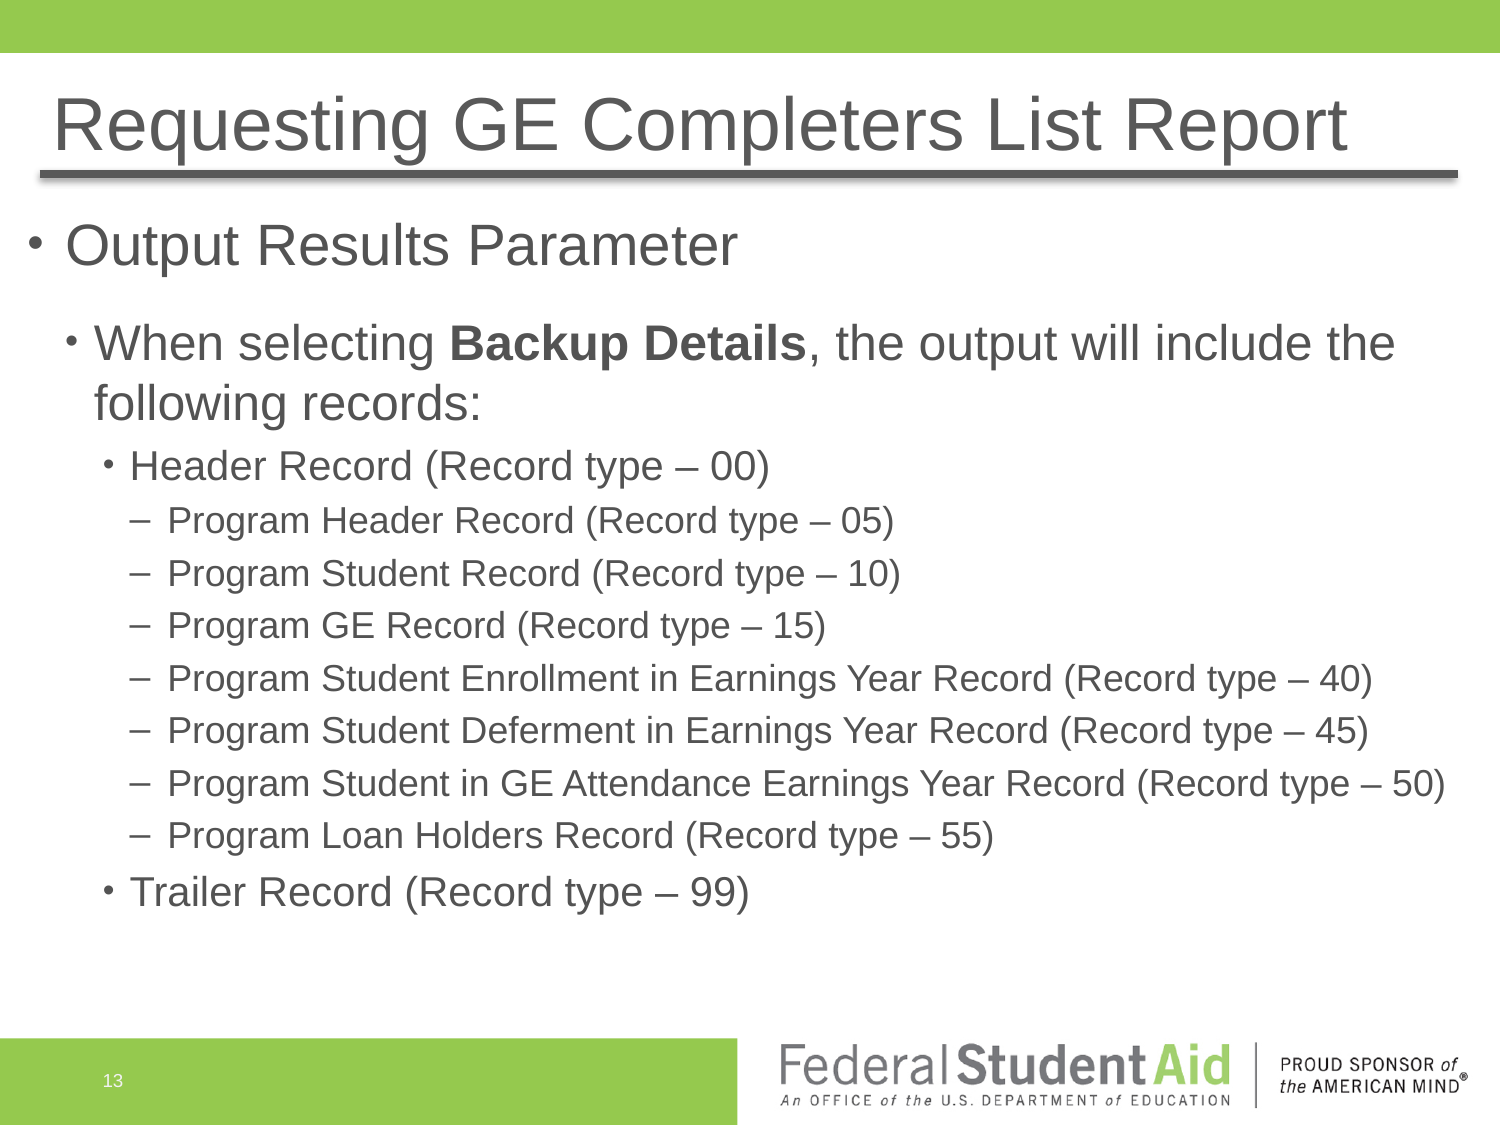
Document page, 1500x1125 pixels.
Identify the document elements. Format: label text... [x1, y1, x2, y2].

title Requesting GE Completers List Report [37, 67, 1450, 175]
picture [761, 1018, 1488, 1125]
list Output Results Parameter When selecting Backup Details, the output will include the following records: Header Record (Record type – 00) Program Header Record (Record type – 05) Program Student Record (Record type – 10) Program GE Record (Record type – 15) Program Student Enrollment in Earnings Year Record (Record type – 40) Program Student Deferment in Earnings Year Record (Record type – 45) Program Student in GE Attendance Earnings Year Record (Record type – 50) Program Loan Holders Record (Record type – 55) Trailer Record (Record type – 99) [12, 200, 1475, 993]
slide_number 13 [87, 1050, 438, 1110]
